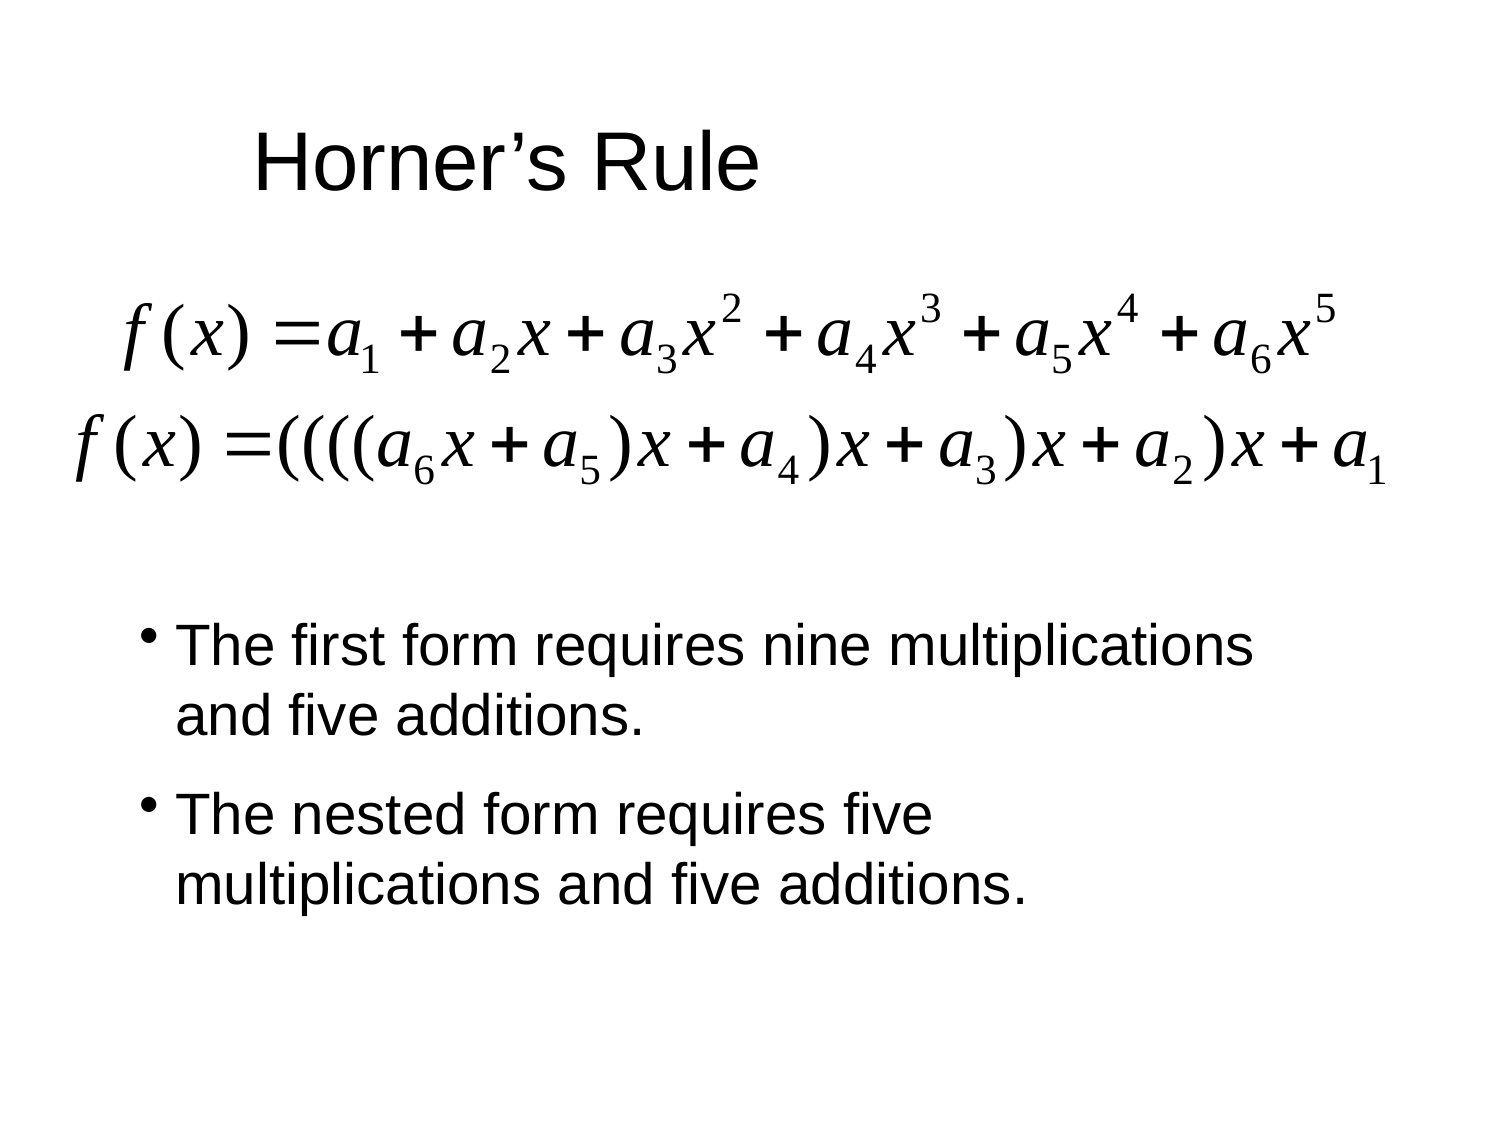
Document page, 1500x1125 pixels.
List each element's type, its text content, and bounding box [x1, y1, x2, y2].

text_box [49, 274, 1403, 609]
text_box The first form requires nine multiplications and five additions. The nested form requires five multiplications and five additions. [124, 618, 1325, 924]
text_box Horner’s Rule [237, 99, 1138, 215]
